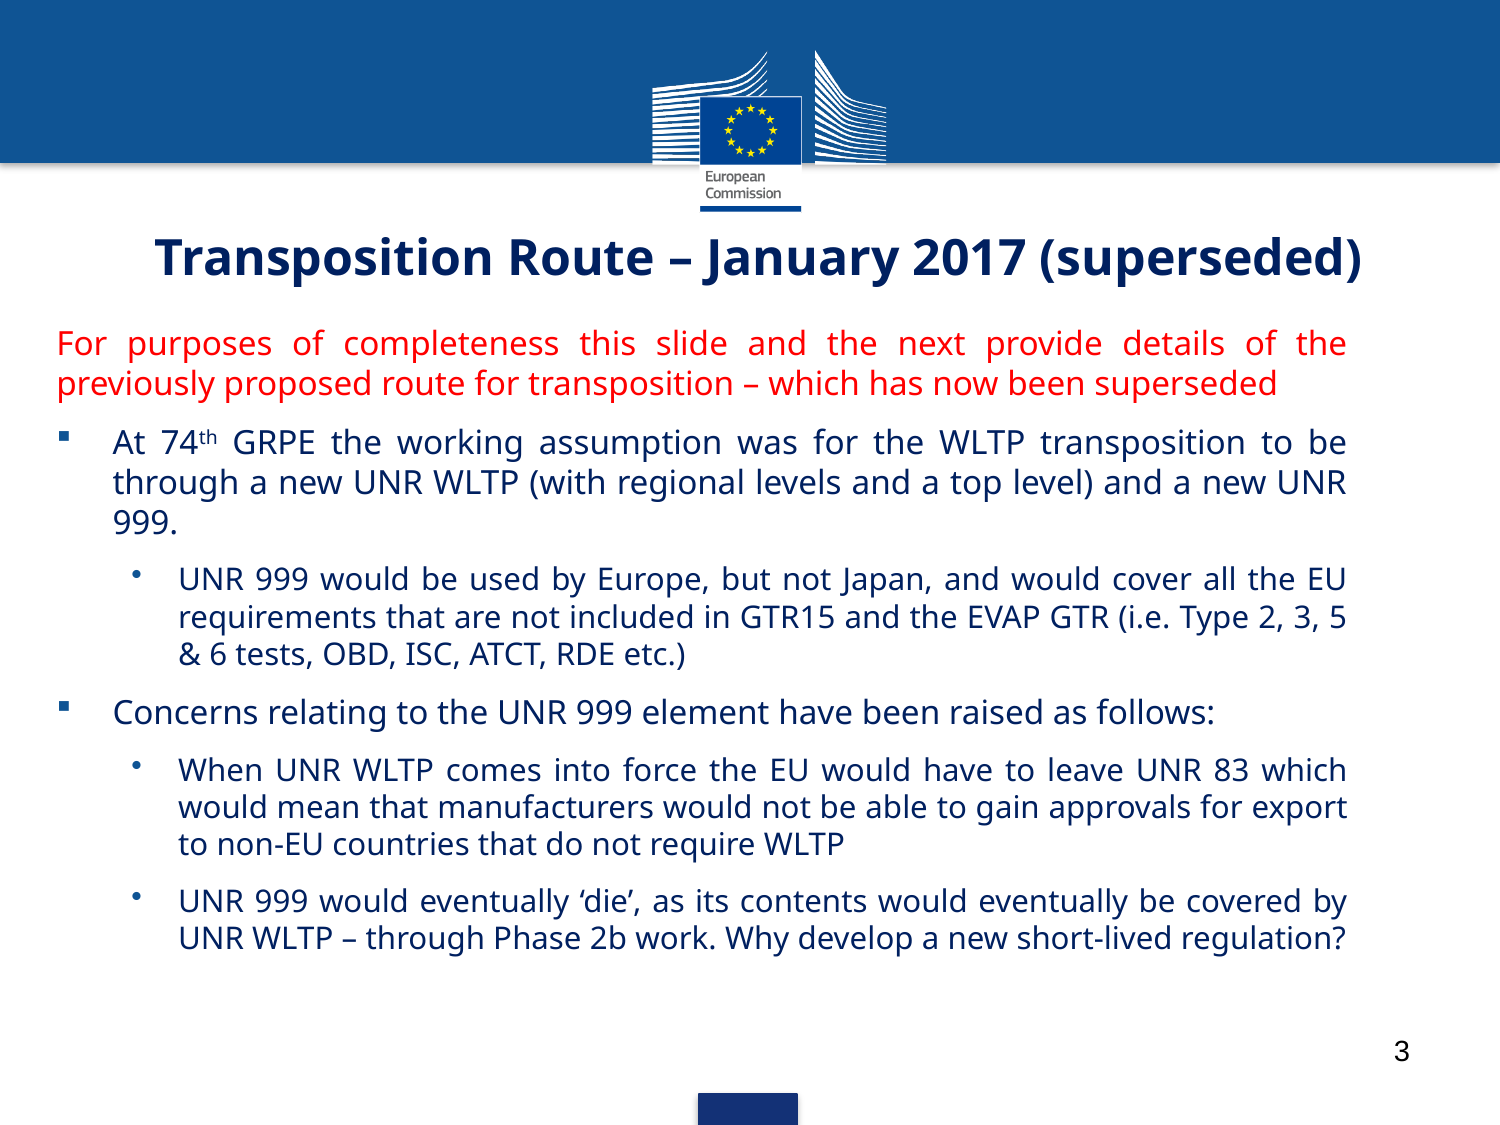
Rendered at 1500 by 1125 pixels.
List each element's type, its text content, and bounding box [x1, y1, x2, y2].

title Transposition Route – January 2017 (superseded) [17, 208, 1500, 303]
list For purposes of completeness this slide and the next provide details of the previously proposed route for transposition – which has now been superseded At 74th GRPE the working assumption was for the WLTP transposition to be through a new UNR WLTP (with regional levels and a top level) and a new UNR 999. UNR 999 would be used by Europe, but not Japan, and would cover all the EU requirements that are not included in GTR15 and the EVAP GTR (i.e. Type 2, 3, 5 & 6 tests, OBD, ISC, ATCT, RDE etc.) Concerns relating to the UNR 999 element have been raised as follows: When UNR WLTP comes into force the EU would have to leave UNR 83 which would mean that manufacturers would not be able to gain approvals for export to non-EU countries that do not require WLTP UNR 999 would eventually ‘die’, as its contents would eventually be covered by UNR WLTP – through Phase 2b work. Why develop a new short-lived regulation? [41, 314, 1365, 1083]
slide_number 3 [1074, 1024, 1426, 1103]
